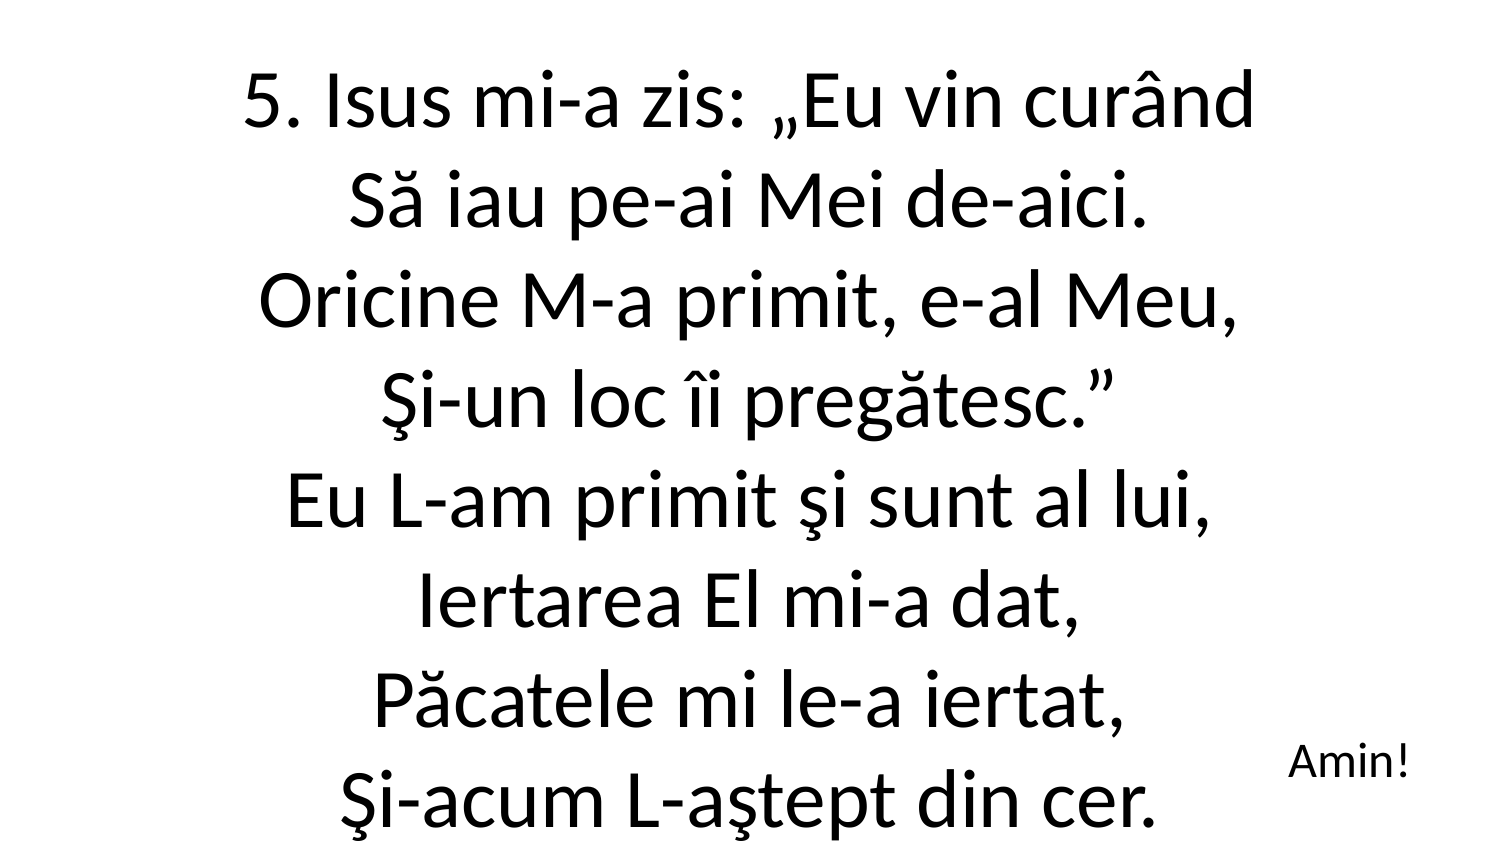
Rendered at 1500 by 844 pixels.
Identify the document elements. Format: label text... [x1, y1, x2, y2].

text_box 5. Isus mi-a zis: „Eu vin curând Să iau pe-ai Mei de-aici. Oricine M-a primit, e-al Meu, Şi-un loc îi pregătesc.” Eu L-am primit şi sunt al lui, Iertarea El mi-a dat, Păcatele mi le-a iertat, Şi-acum L-aştept din cer. [226, 0, 1274, 844]
text_box Amin! [1273, 674, 1427, 795]
